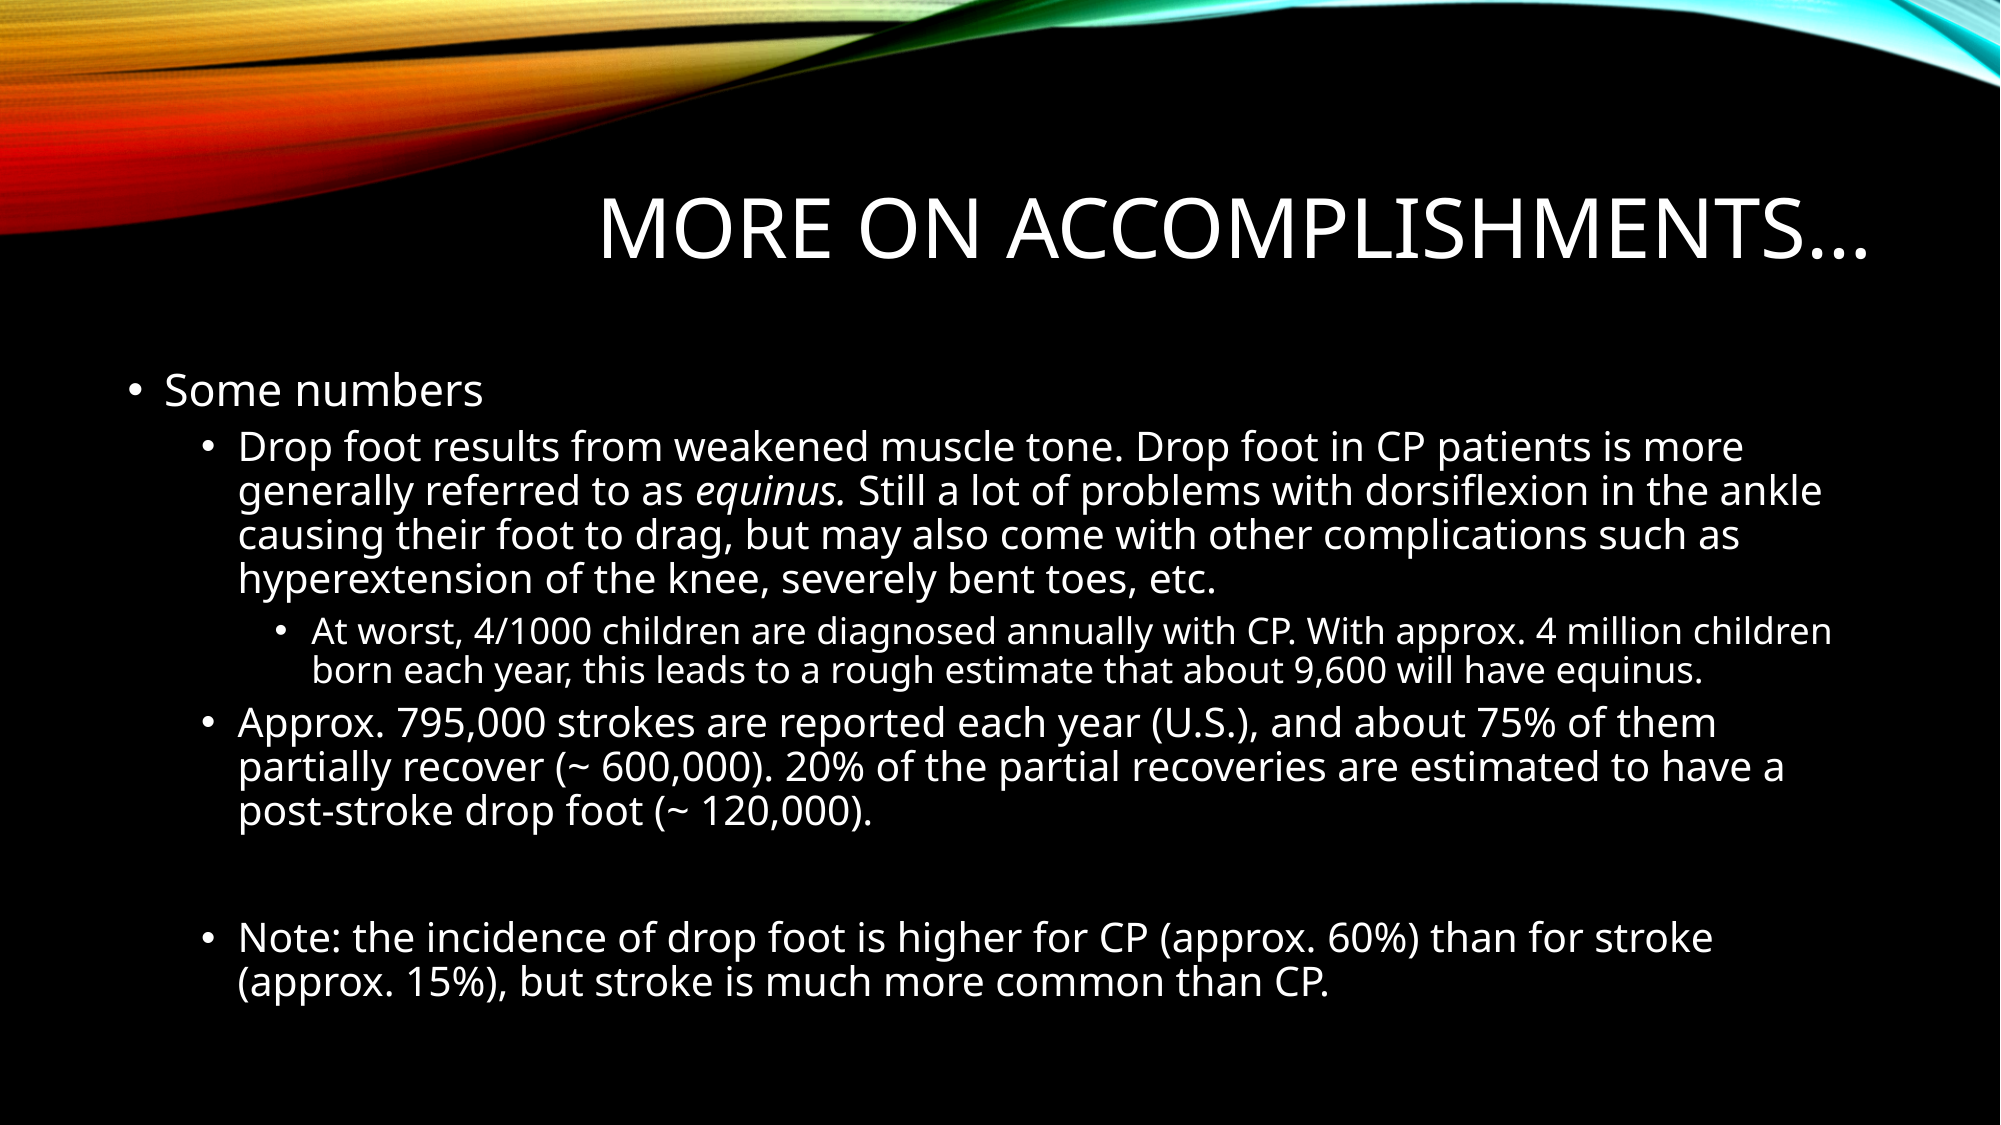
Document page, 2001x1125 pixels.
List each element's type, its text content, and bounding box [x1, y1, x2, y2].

list Some numbers Drop foot results from weakened muscle tone. Drop foot in CP patients is more generally referred to as equinus. Still a lot of problems with dorsiflexion in the ankle causing their foot to drag, but may also come with other complications such as hyperextension of the knee, severely bent toes, etc. At worst, 4/1000 children are diagnosed annually with CP. With approx. 4 million children born each year, this leads to a rough estimate that about 9,600 will have equinus. Approx. 795,000 strokes are reported each year (U.S.), and about 75% of them partially recover (~ 600,000). 20% of the partial recoveries are estimated to have a post-stroke drop foot (~ 120,000). Note: the incidence of drop foot is higher for CP (approx. 60%) than for stroke (approx. 15%), but stroke is much more common than CP. [112, 360, 1888, 1021]
title More on accomplishments… [474, 125, 1888, 338]
picture [0, 0, 2000, 237]
